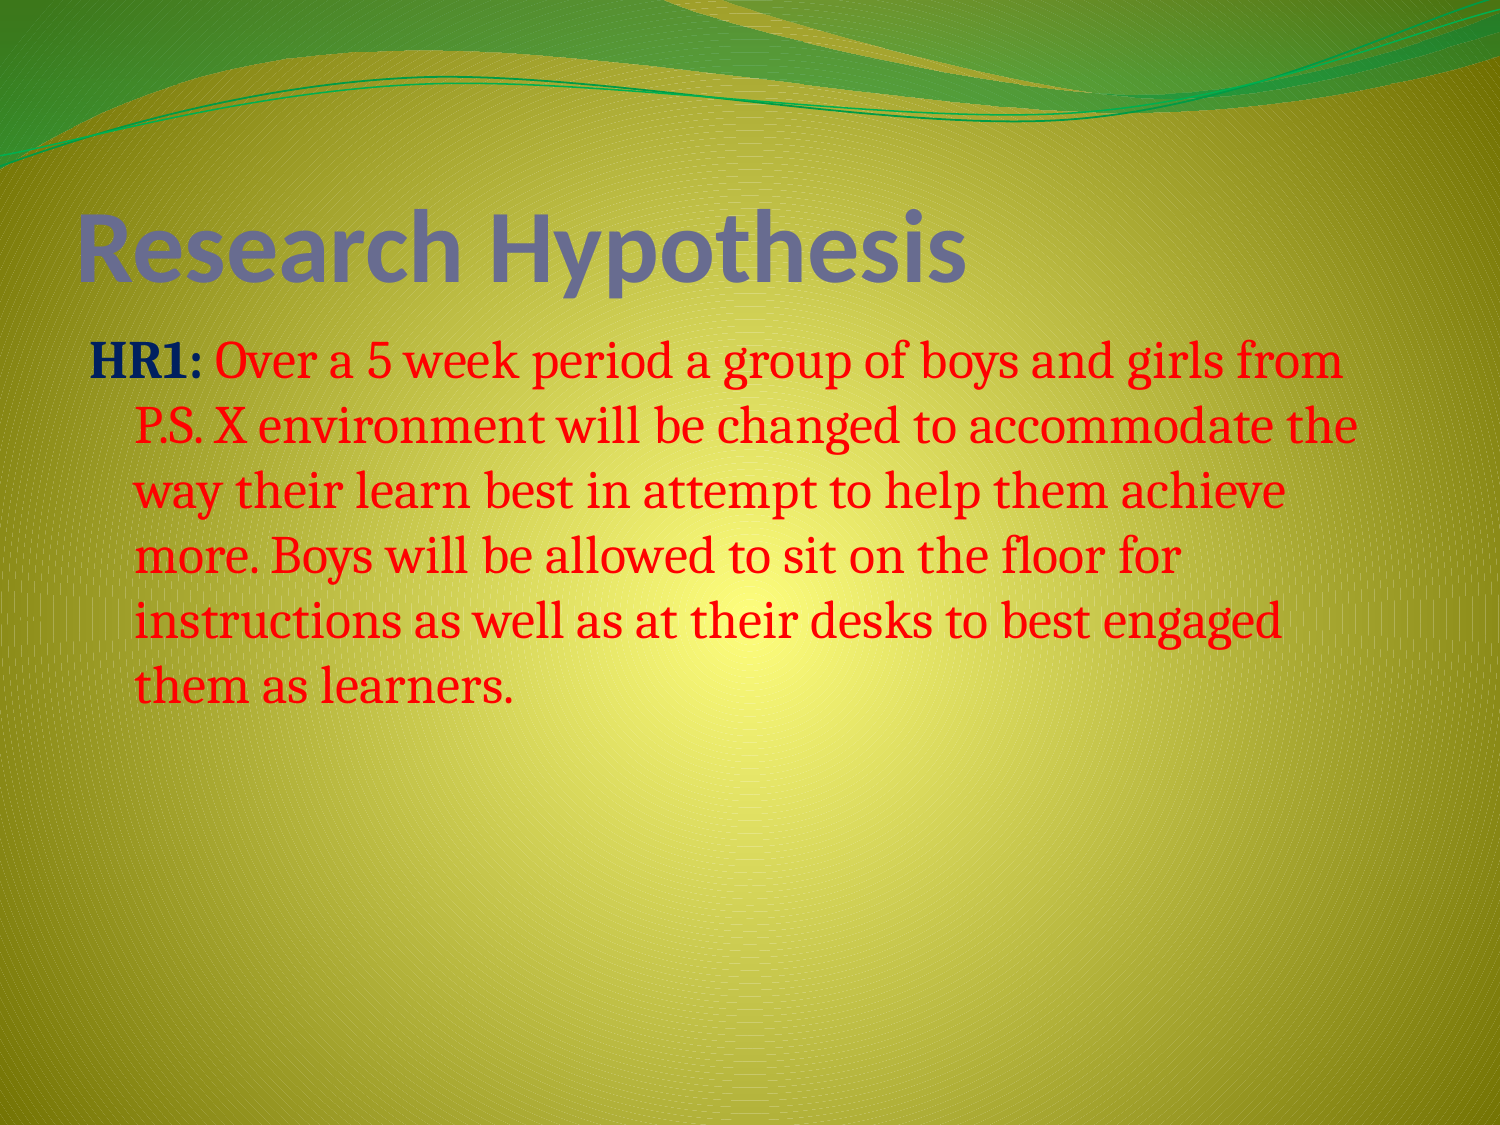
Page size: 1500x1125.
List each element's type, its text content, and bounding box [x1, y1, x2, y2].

title Research Hypothesis [75, 115, 1425, 303]
list HR1: Over a 5 week period a group of boys and girls from P.S. X environment will be changed to accommodate the way their learn best in attempt to help them achieve more. Boys will be allowed to sit on the floor for instructions as well as at their desks to best engaged them as learners. [75, 317, 1425, 1038]
